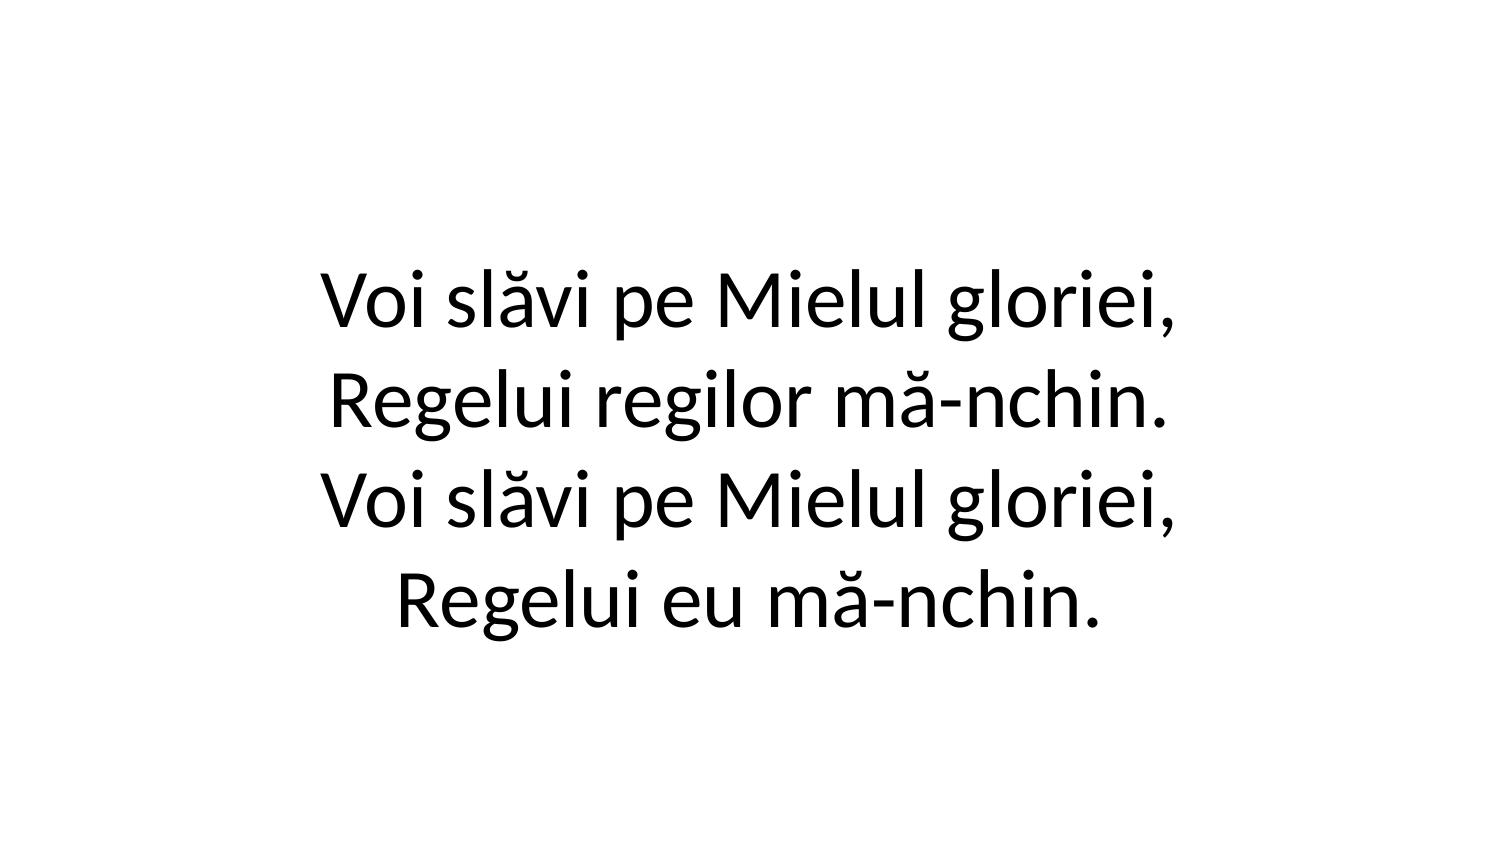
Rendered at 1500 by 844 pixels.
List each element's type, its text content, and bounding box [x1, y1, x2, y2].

text_box Voi slăvi pe Mielul gloriei, Regelui regilor mă-nchin. Voi slăvi pe Mielul gloriei, Regelui eu mă-nchin. [305, 192, 1195, 652]
